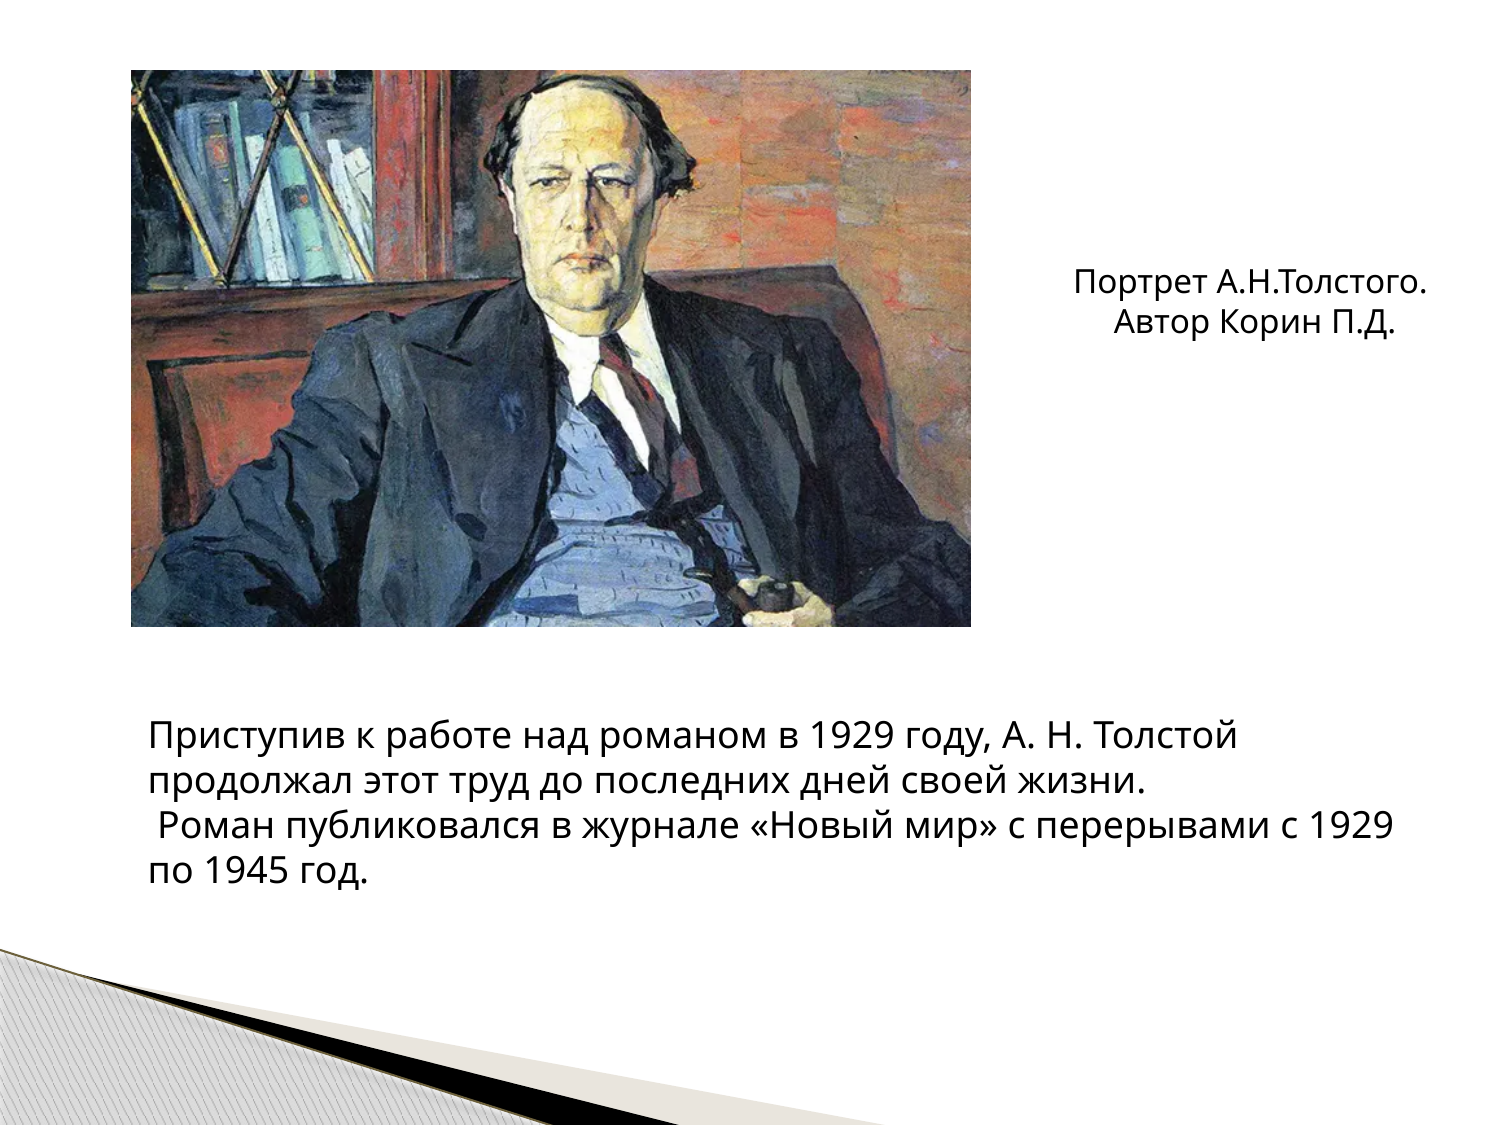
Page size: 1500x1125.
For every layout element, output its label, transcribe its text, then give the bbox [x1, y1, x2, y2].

text_box Портрет А.Н.Толстого. Автор Корин П.Д. [1058, 252, 1452, 348]
text_box Приступив к работе над романом в 1929 году, А. Н. Толстой продолжал этот труд до последних дней своей жизни. Роман публиковался в журнале «Новый мир» с перерывами с 1929 по 1945 год. [132, 704, 1465, 899]
picture [131, 70, 971, 628]
